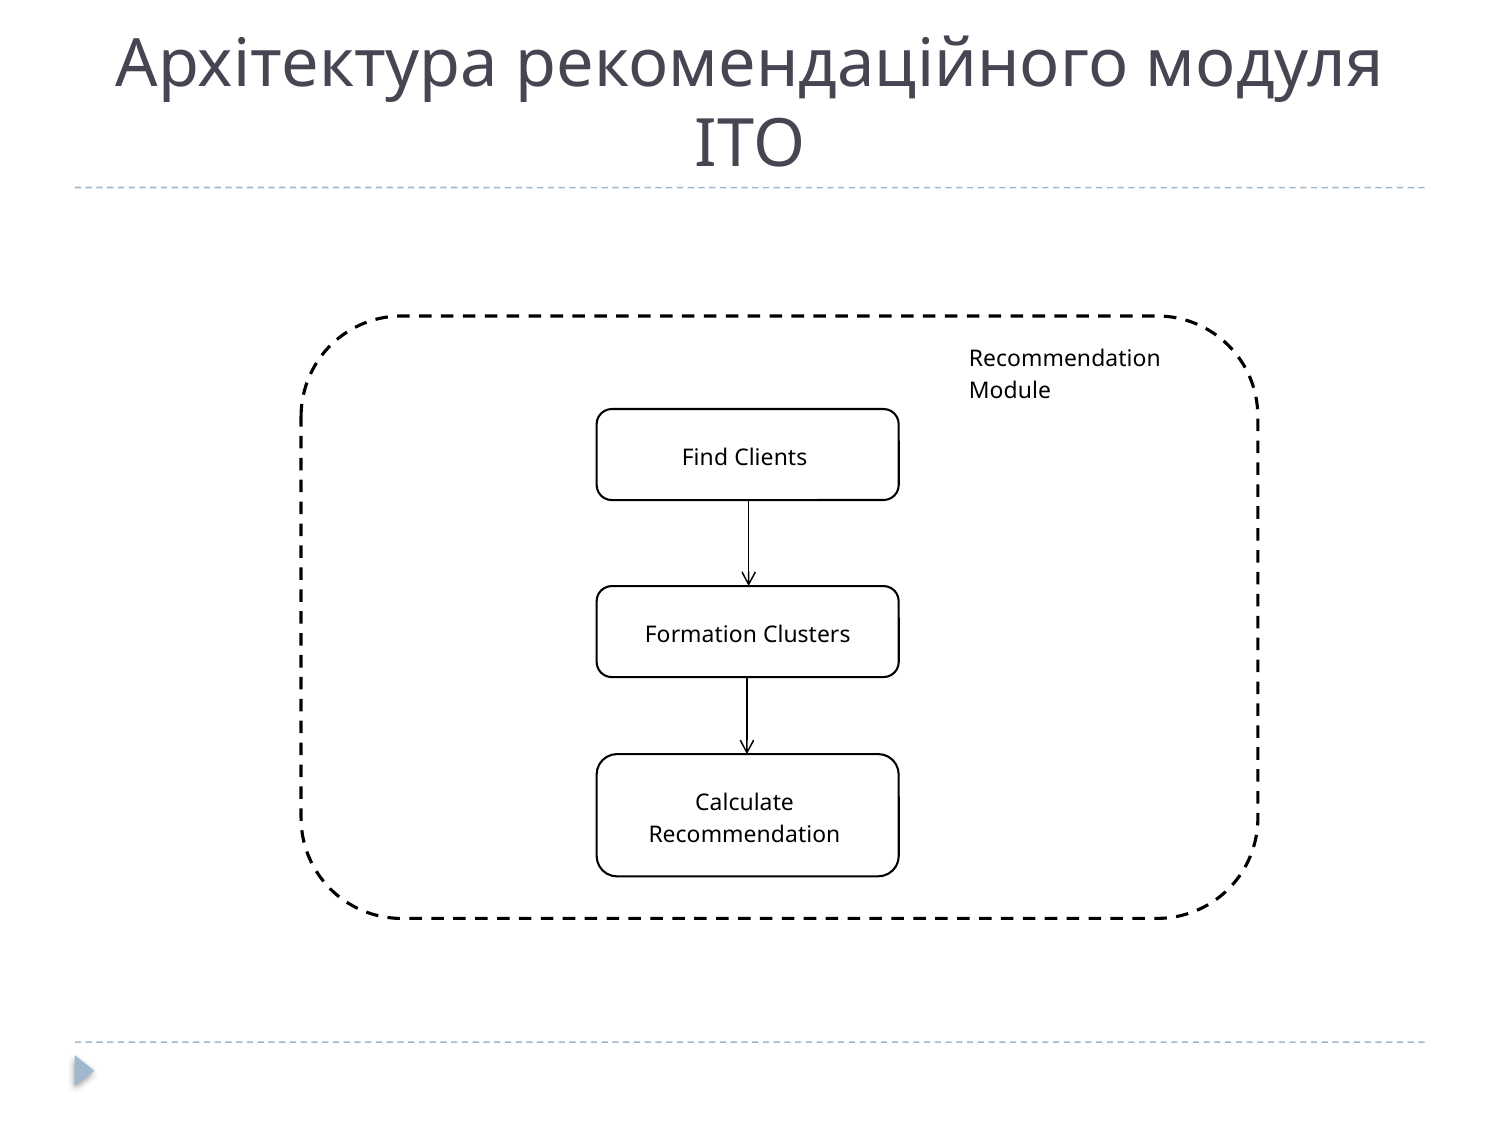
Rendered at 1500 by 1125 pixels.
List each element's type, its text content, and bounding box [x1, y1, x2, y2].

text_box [300, 315, 1259, 919]
title Архітектура рекомендаційного модуля ІТО [75, 24, 1425, 188]
